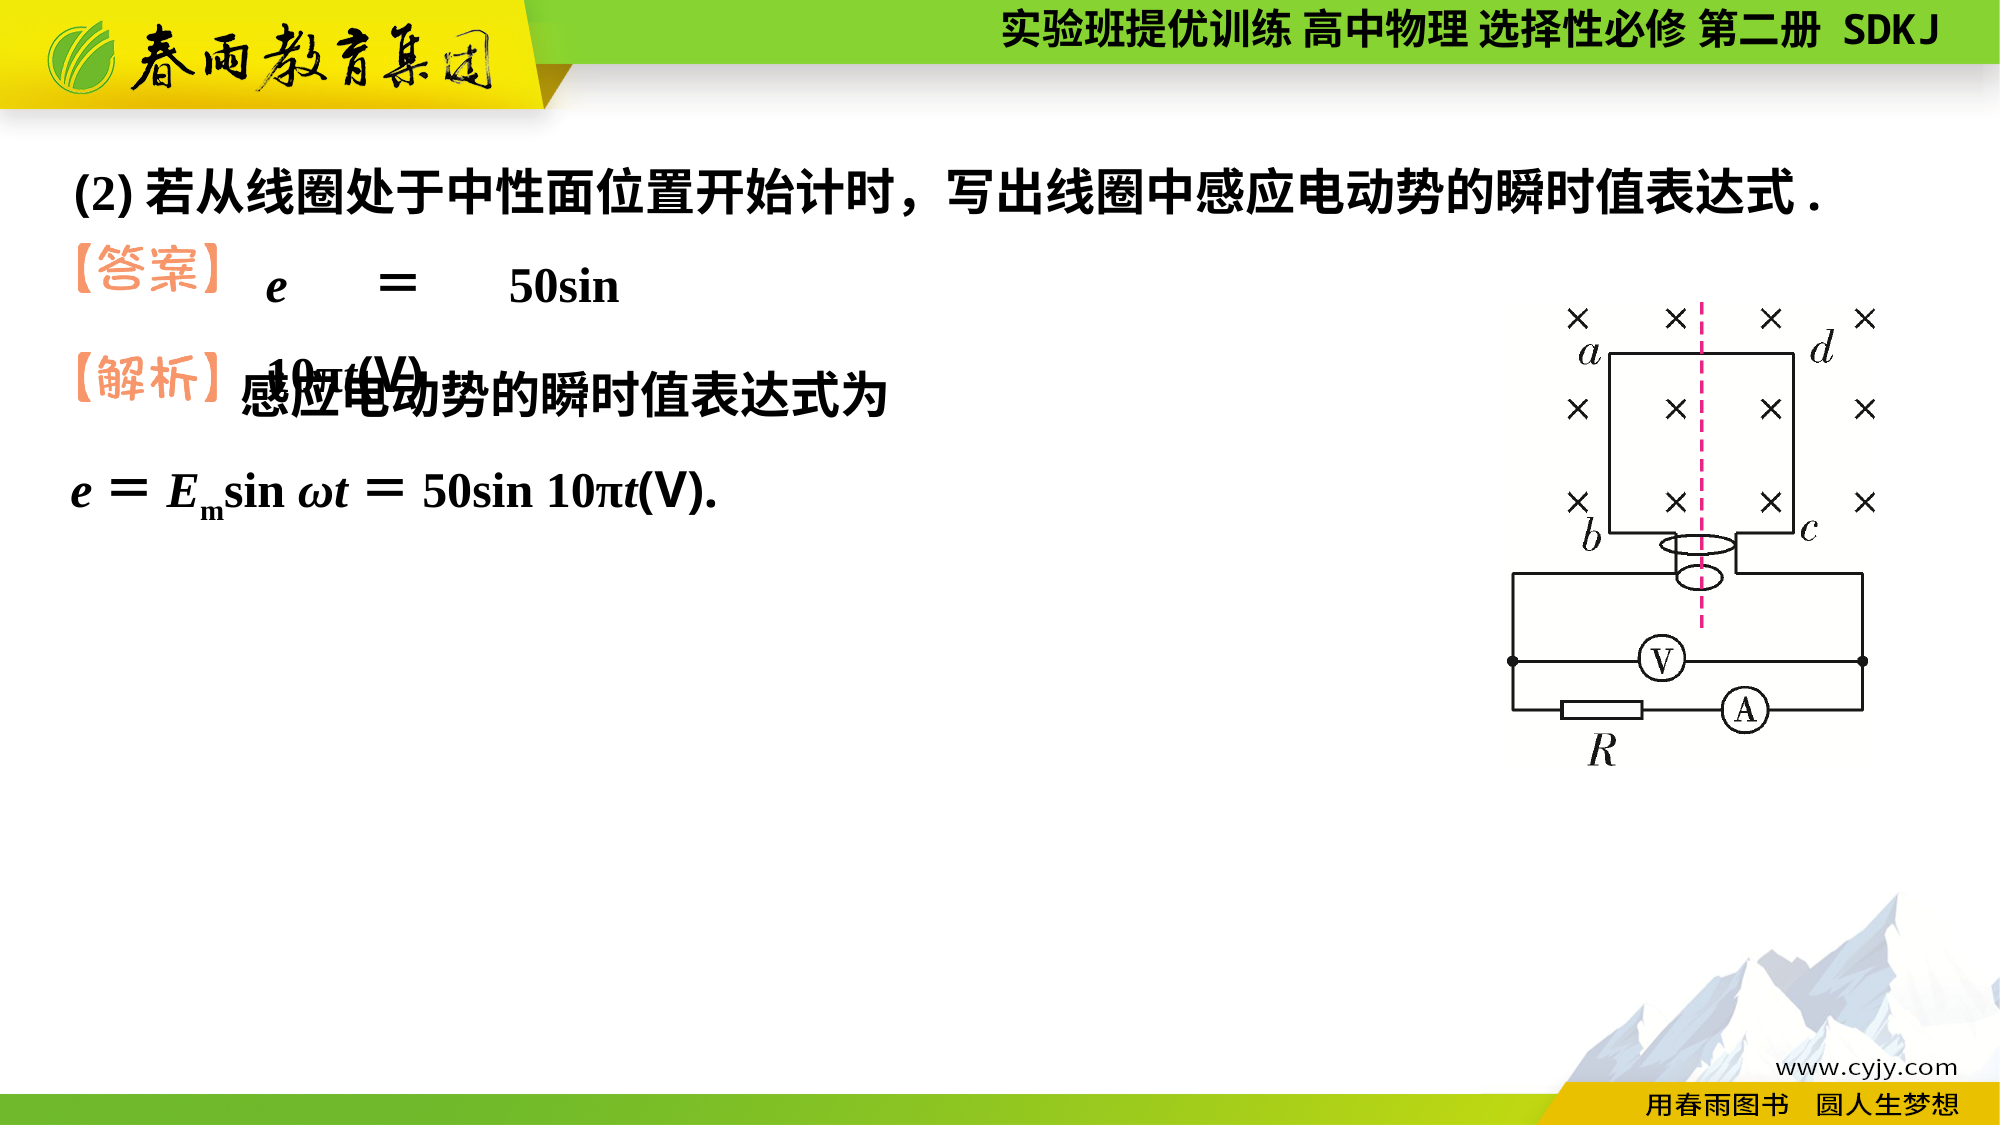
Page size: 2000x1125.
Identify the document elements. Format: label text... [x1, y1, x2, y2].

picture [0, 0, 2000, 1125]
text_box 感应电动势的瞬时值表达式为 e＝Emsin ωt＝50sin 10πt(V). [55, 326, 1056, 534]
list (2)若从线圈处于中性面位置开始计时，写出线圈中感应电动势的瞬时值表达式. [59, 122, 1944, 217]
text_box e＝50sin 10πt(V) [250, 215, 635, 320]
